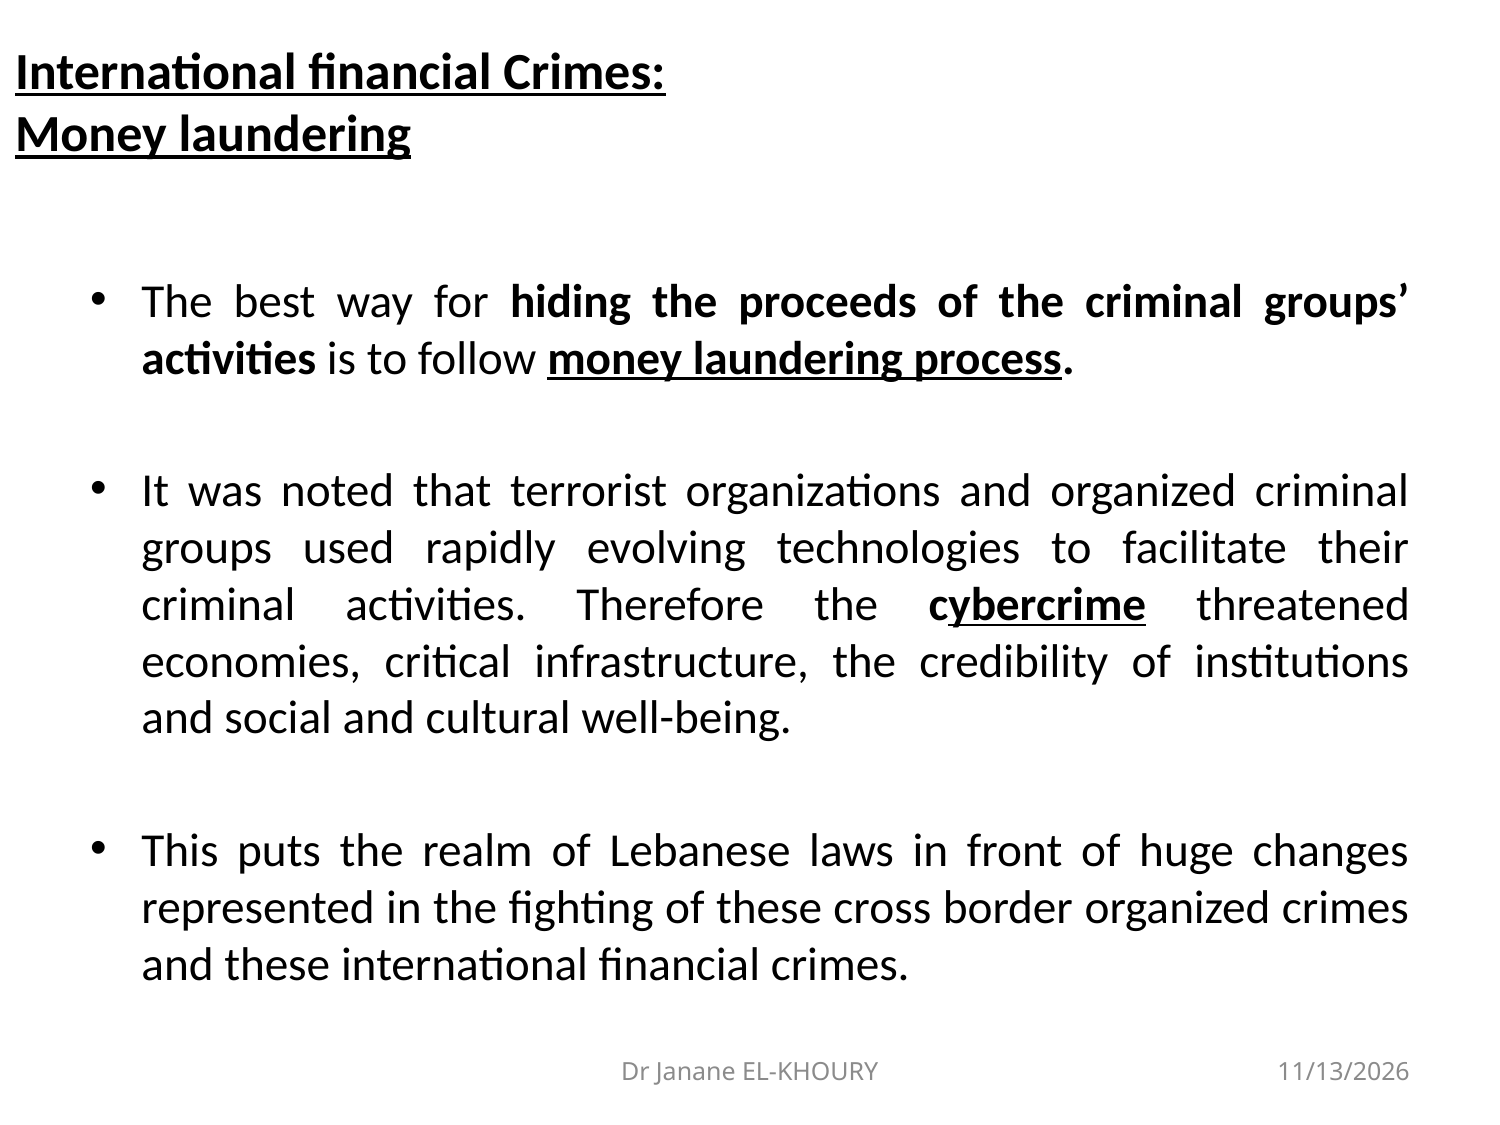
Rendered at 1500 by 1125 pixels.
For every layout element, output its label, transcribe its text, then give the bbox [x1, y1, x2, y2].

title International financial Crimes: Money laundering [0, 6, 1350, 194]
footer Dr Janane EL-KHOURY [512, 1042, 988, 1103]
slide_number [1074, 1042, 1425, 1103]
list The best way for hiding the proceeds of the criminal groups’ activities is to follow money laundering process. It was noted that terrorist organizations and organized criminal groups used rapidly evolving technologies to facilitate their criminal activities. Therefore the cybercrime threatened economies, critical infrastructure, the credibility of institutions and social and cultural well-being. This puts the realm of Lebanese laws in front of huge changes represented in the fighting of these cross border organized crimes and these international financial crimes. [75, 262, 1425, 1005]
